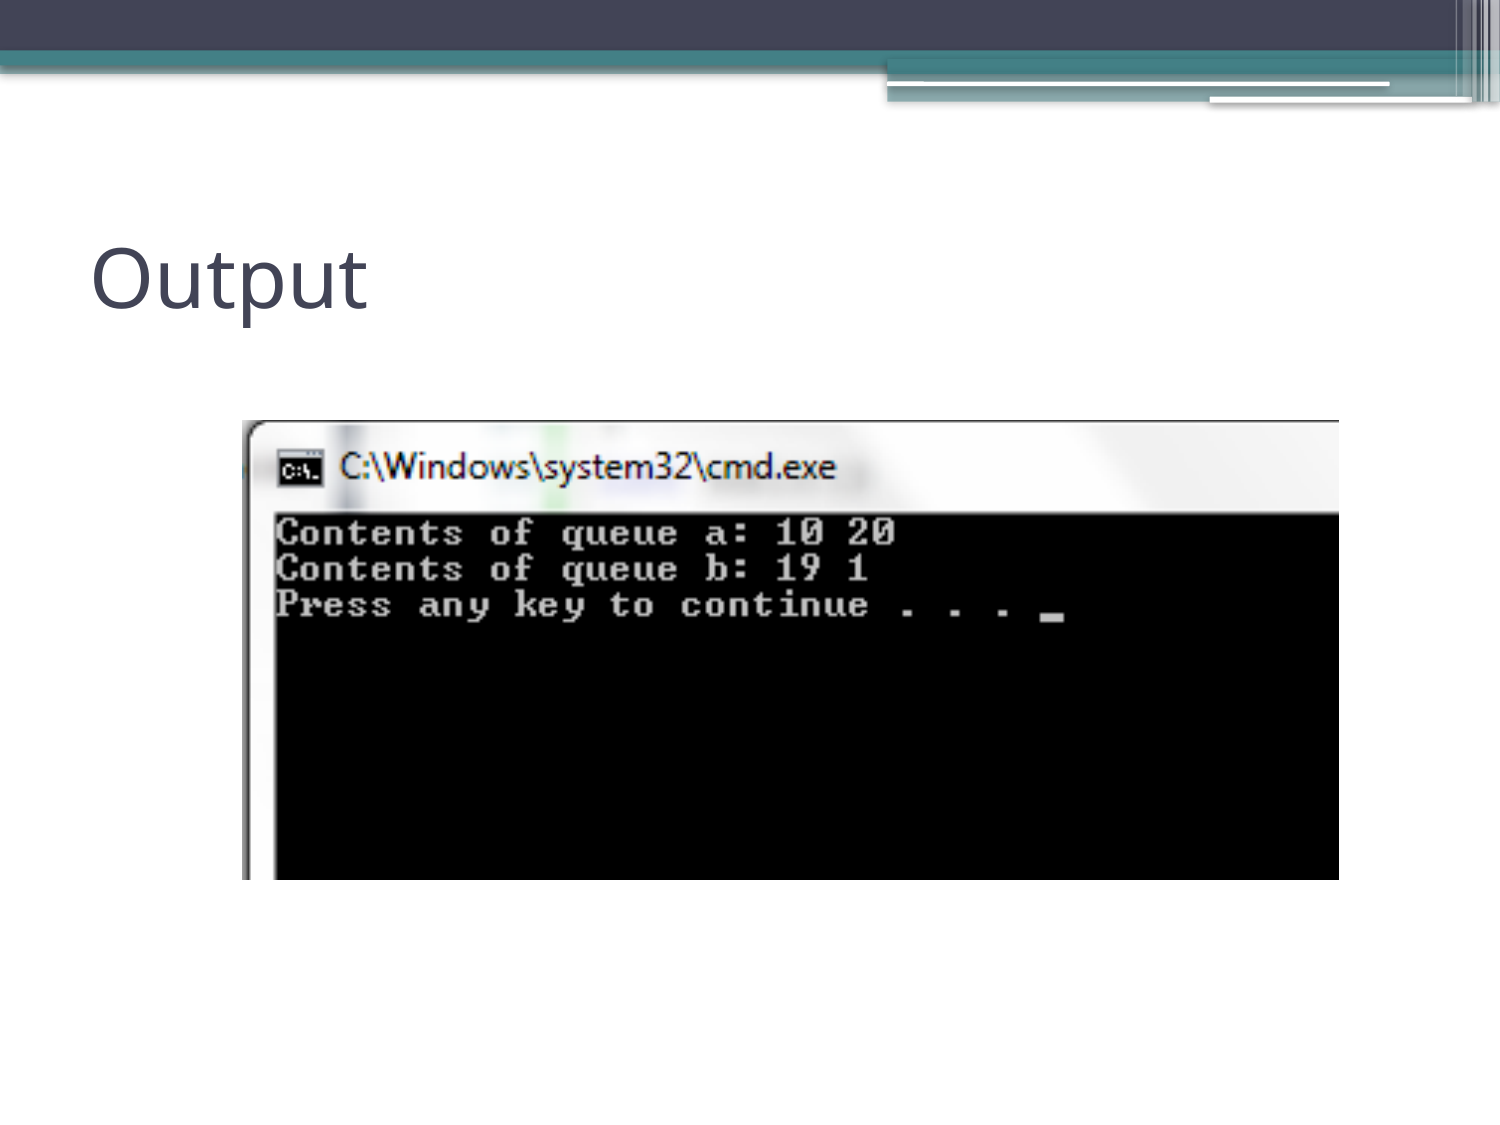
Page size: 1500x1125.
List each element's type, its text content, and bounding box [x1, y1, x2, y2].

title Output [75, 187, 1425, 363]
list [241, 420, 1339, 880]
